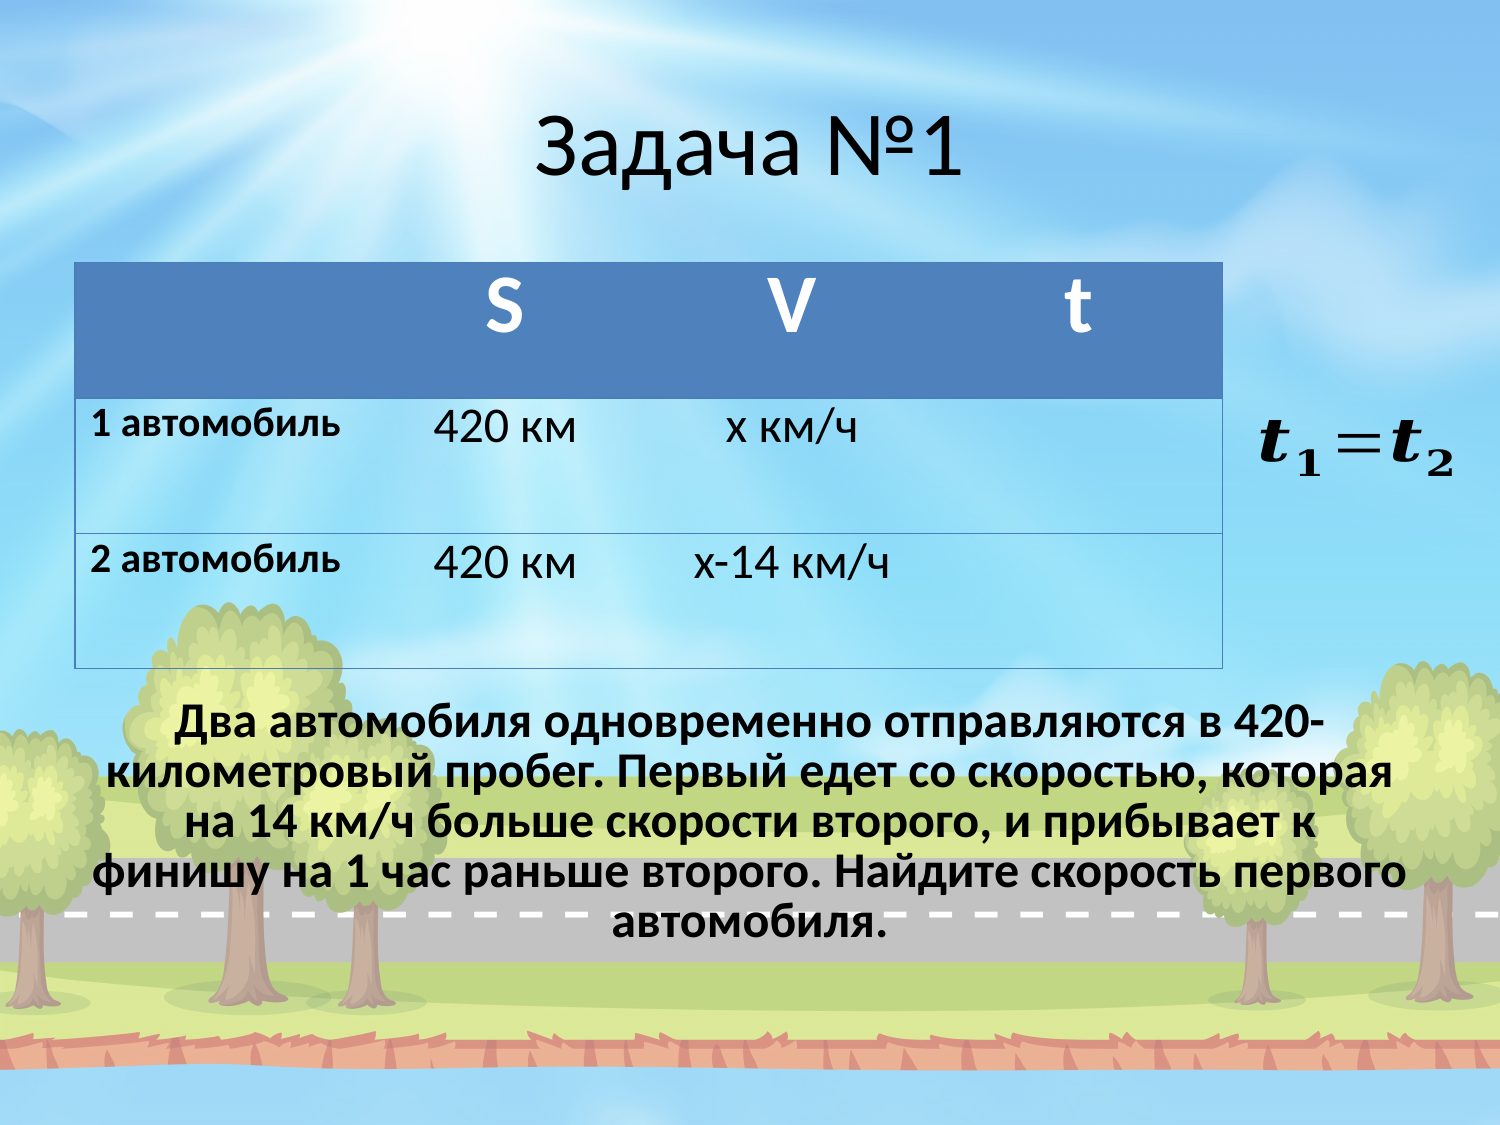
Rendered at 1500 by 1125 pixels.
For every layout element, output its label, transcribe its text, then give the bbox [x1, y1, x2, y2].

title Задача №1 [75, 45, 1425, 233]
text_box Два автомобиля одновременно отправляются в 420-километровый пробег. Первый едет со скоростью, которая на 14 км/ч больше скорости второго, и прибывает к финишу на 1 час раньше второго. Найдите скорость первого автомобиля. [74, 692, 1425, 1125]
